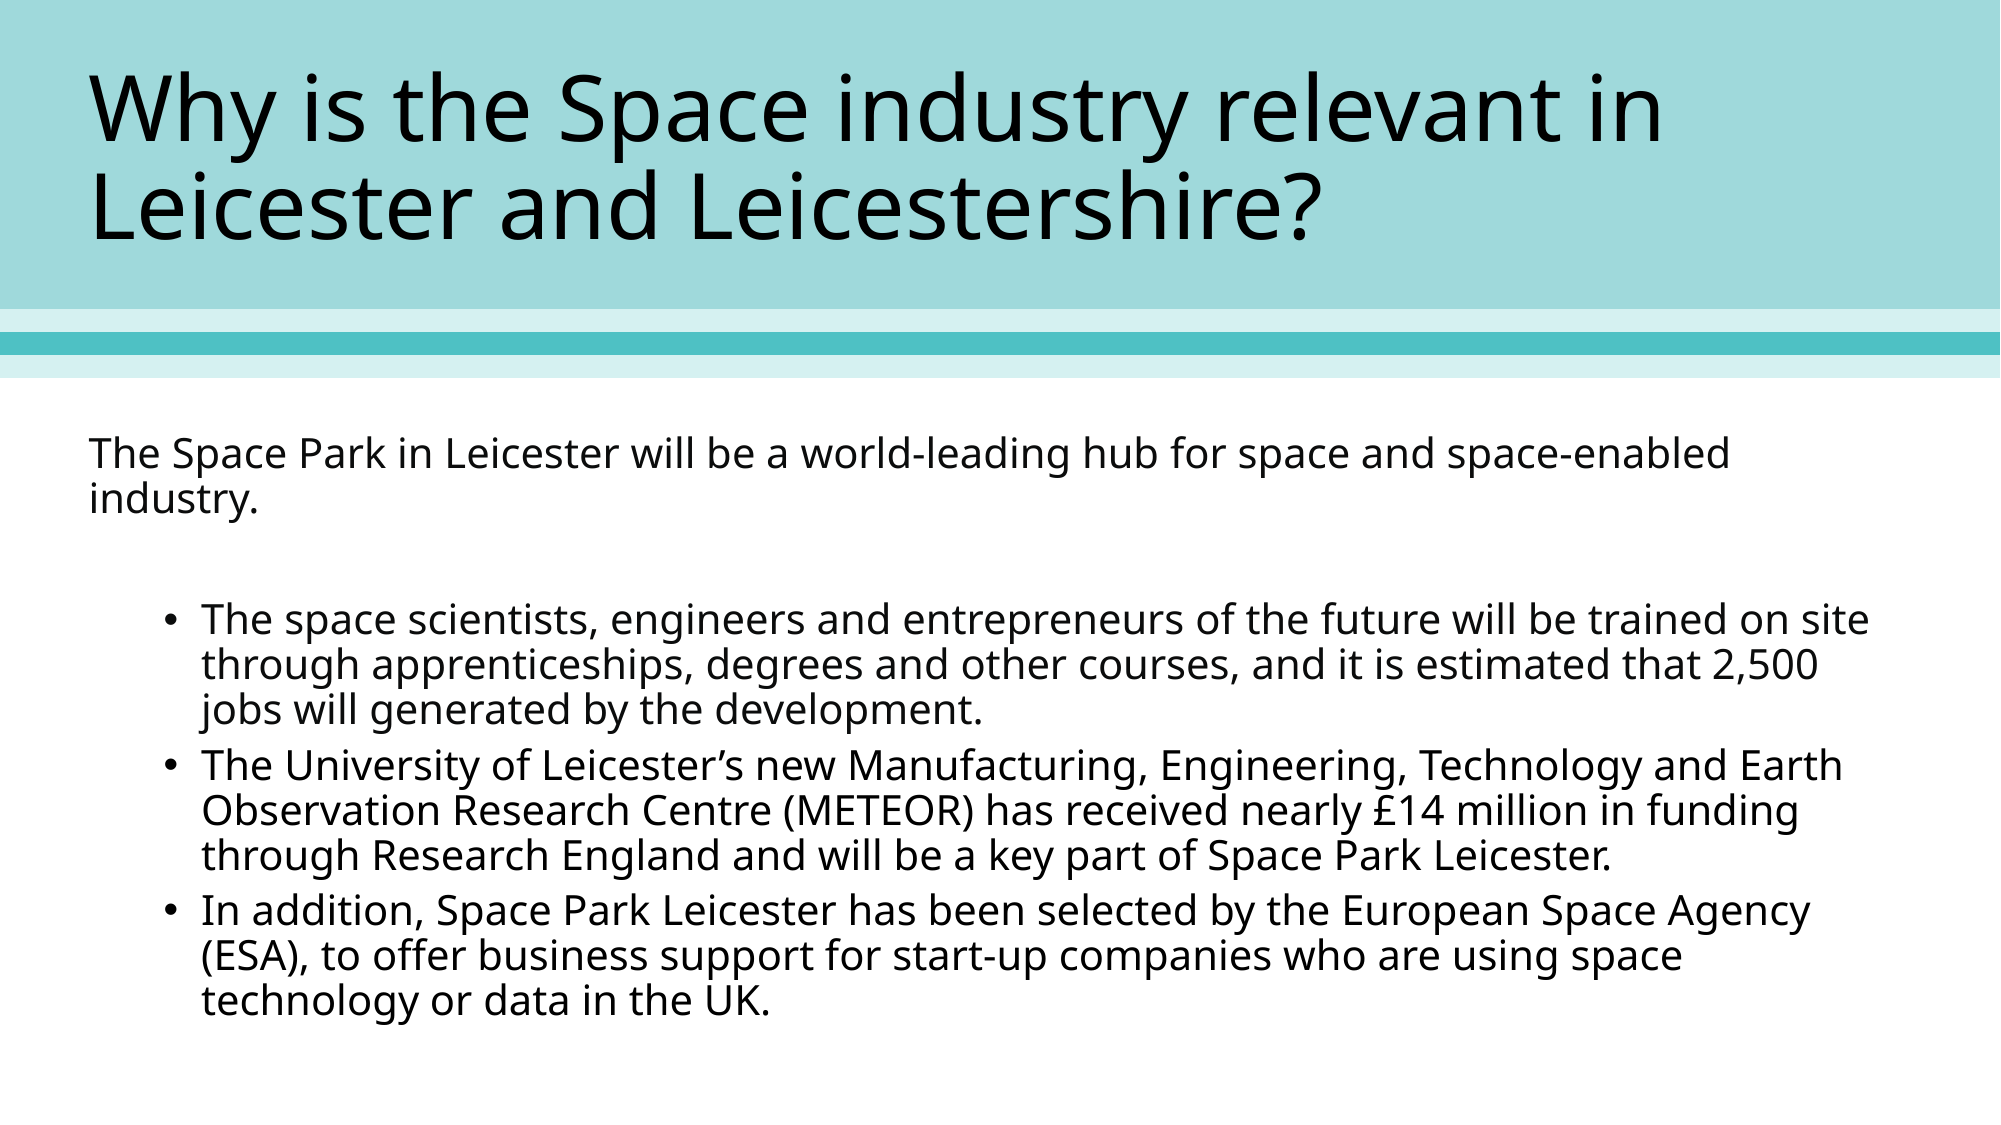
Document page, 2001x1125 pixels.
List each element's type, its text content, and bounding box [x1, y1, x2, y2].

title Why is the Space industry relevant in Leicester and Leicestershire? [73, 52, 1799, 270]
text_box [0, 309, 2000, 332]
list The Space Park in Leicester will be a world-leading hub for space and space-enabled industry. The space scientists, engineers and entrepreneurs of the future will be trained on site through apprenticeships, degrees and other courses, and it is estimated that 2,500 jobs will generated by the development. The University of Leicester’s new Manufacturing, Engineering, Technology and Earth Observation Research Centre (METEOR) has received nearly £14 million in funding through Research England and will be a key part of Space Park Leicester. In addition, Space Park Leicester has been selected by the European Space Agency (ESA), to offer business support for start-up companies who are using space technology or data in the UK. [73, 425, 1927, 775]
text_box [0, 332, 2000, 355]
text_box [0, 0, 2000, 309]
text_box [0, 355, 2000, 378]
